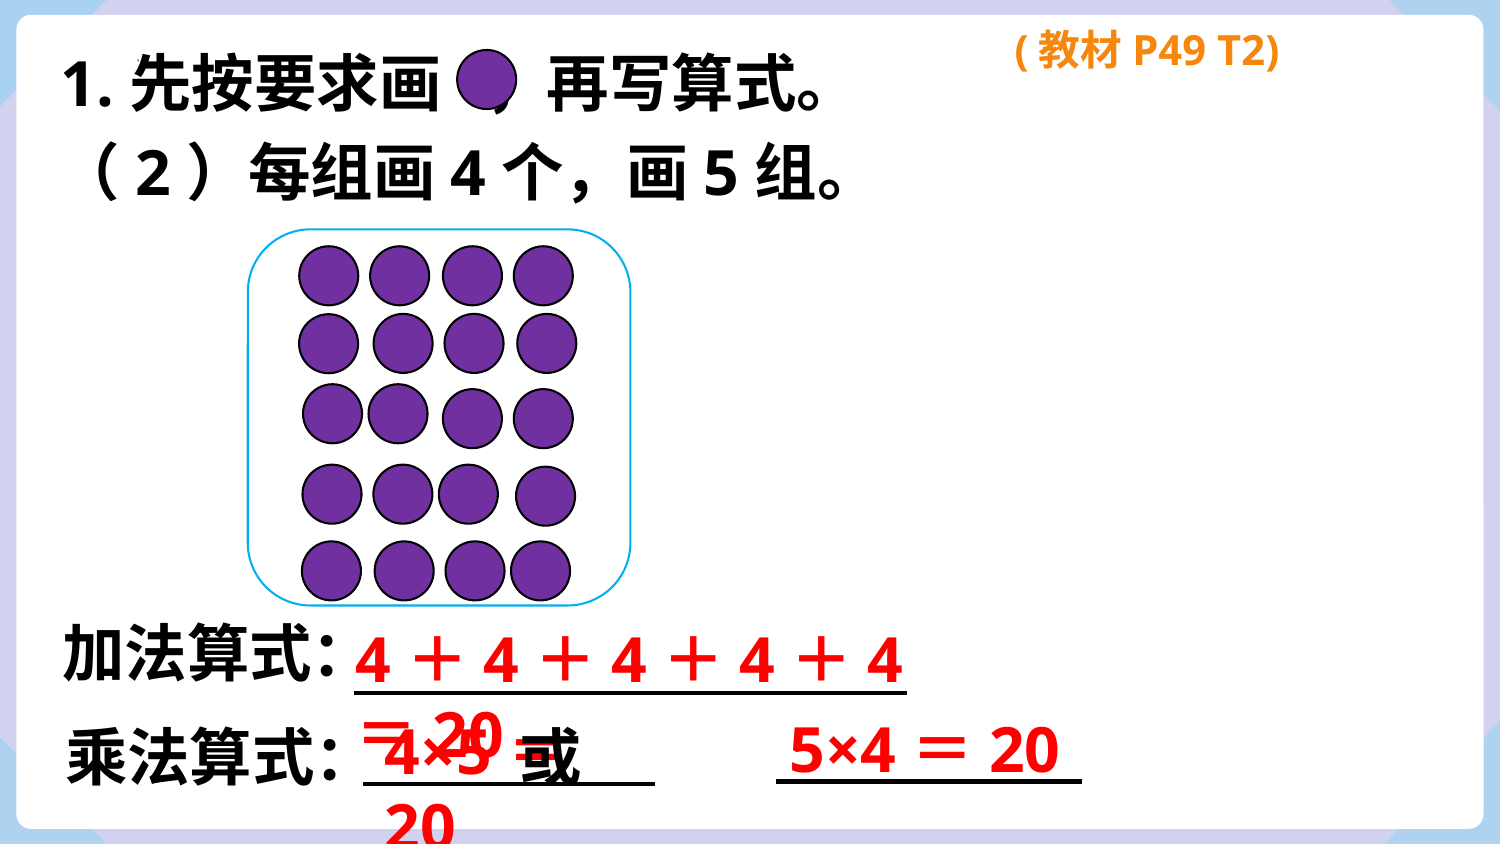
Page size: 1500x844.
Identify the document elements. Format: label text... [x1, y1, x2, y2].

text_box [509, 540, 572, 602]
text_box [298, 313, 360, 375]
text_box [437, 463, 499, 525]
text_box [372, 312, 434, 374]
text_box [373, 540, 435, 602]
text_box 4×5＝20 [370, 801, 659, 844]
text_box （2）每组画4个，画5组。 [43, 125, 919, 215]
text_box [246, 228, 632, 606]
text_box [367, 383, 429, 445]
text_box [372, 463, 434, 525]
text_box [47, 606, 1082, 801]
text_box [443, 312, 505, 374]
text_box [512, 388, 574, 450]
text_box [298, 245, 360, 307]
text_box [441, 245, 504, 307]
text_box [300, 540, 362, 602]
text_box (教材P49 T2) [999, 16, 1414, 82]
text_box [516, 312, 578, 374]
text_box [512, 245, 574, 307]
text_box [444, 540, 506, 602]
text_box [46, 36, 1027, 128]
text_box [441, 388, 503, 450]
text_box [301, 383, 364, 445]
text_box [301, 463, 363, 525]
text_box [369, 245, 431, 307]
text_box [514, 465, 577, 527]
